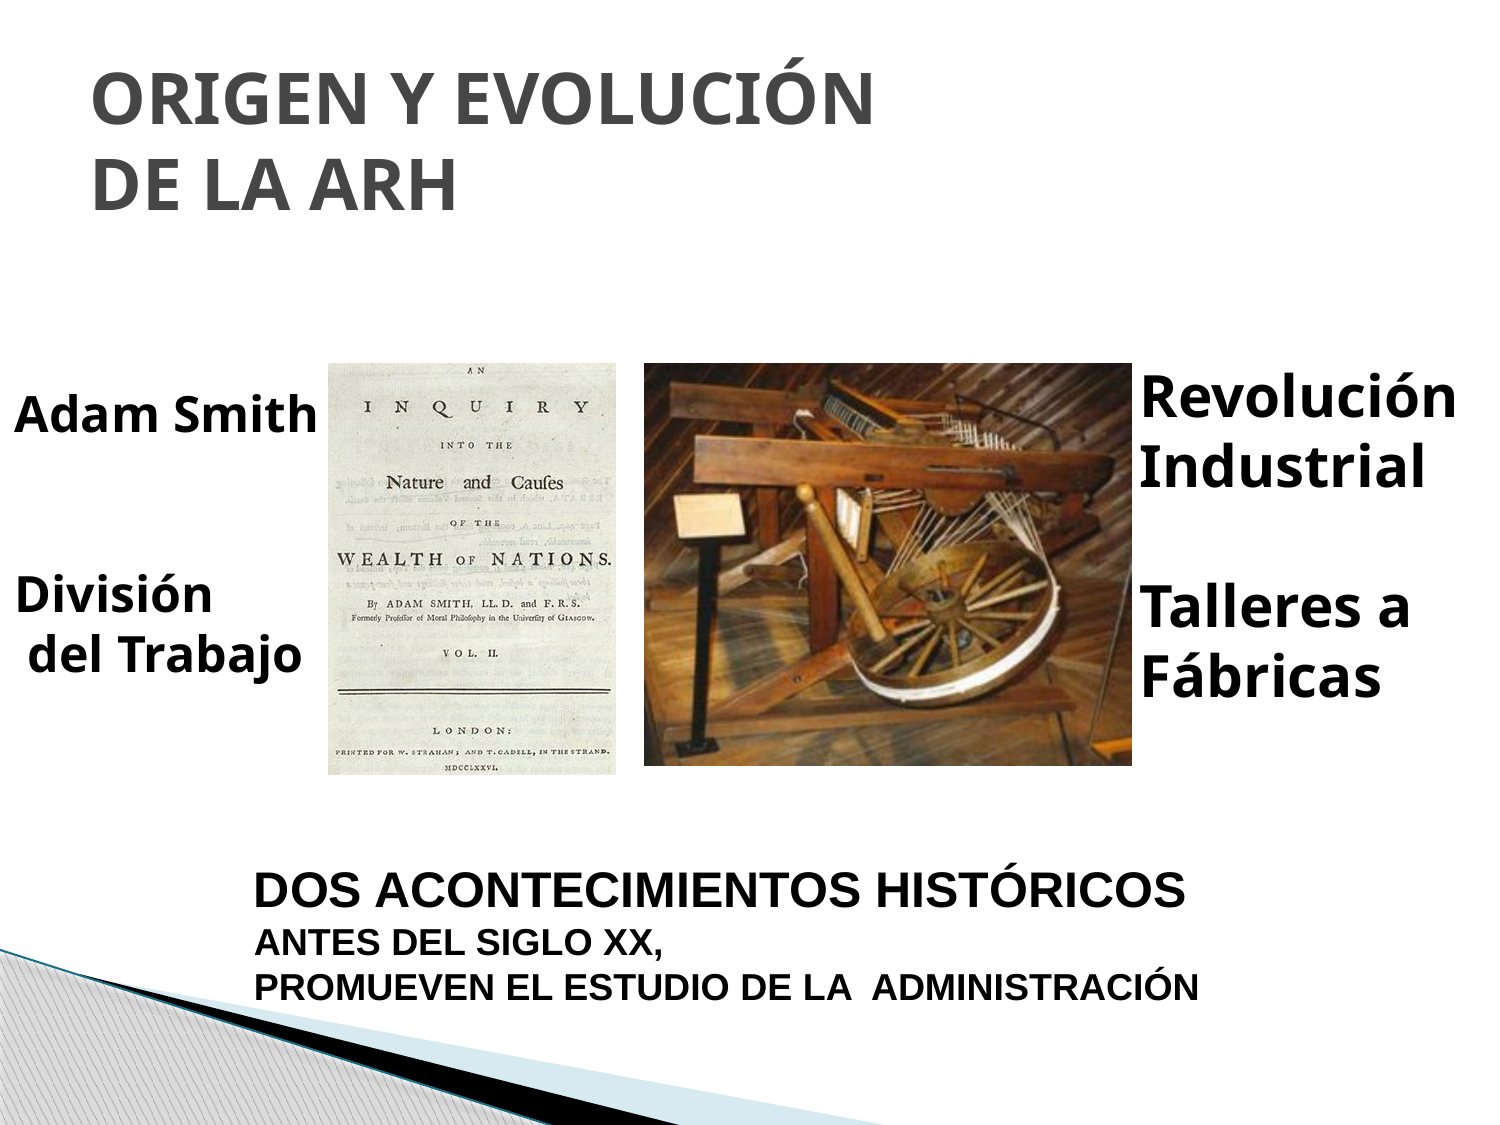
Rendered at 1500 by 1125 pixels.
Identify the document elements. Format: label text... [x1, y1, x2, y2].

text_box DOS ACONTECIMIENTOS HISTÓRICOS ANTES DEL SIGLO XX, PROMUEVEN EL ESTUDIO DE LA ADMINISTRACIÓN [239, 850, 1216, 1016]
title ORIGEN Y EVOLUCIÓN DE LA ARH [75, 45, 1425, 233]
text_box Revolución Industrial Talleres a Fábricas [1124, 351, 1500, 857]
picture [644, 363, 1133, 766]
picture [327, 363, 616, 775]
text_box Adam Smith División del Trabajo [0, 374, 338, 830]
